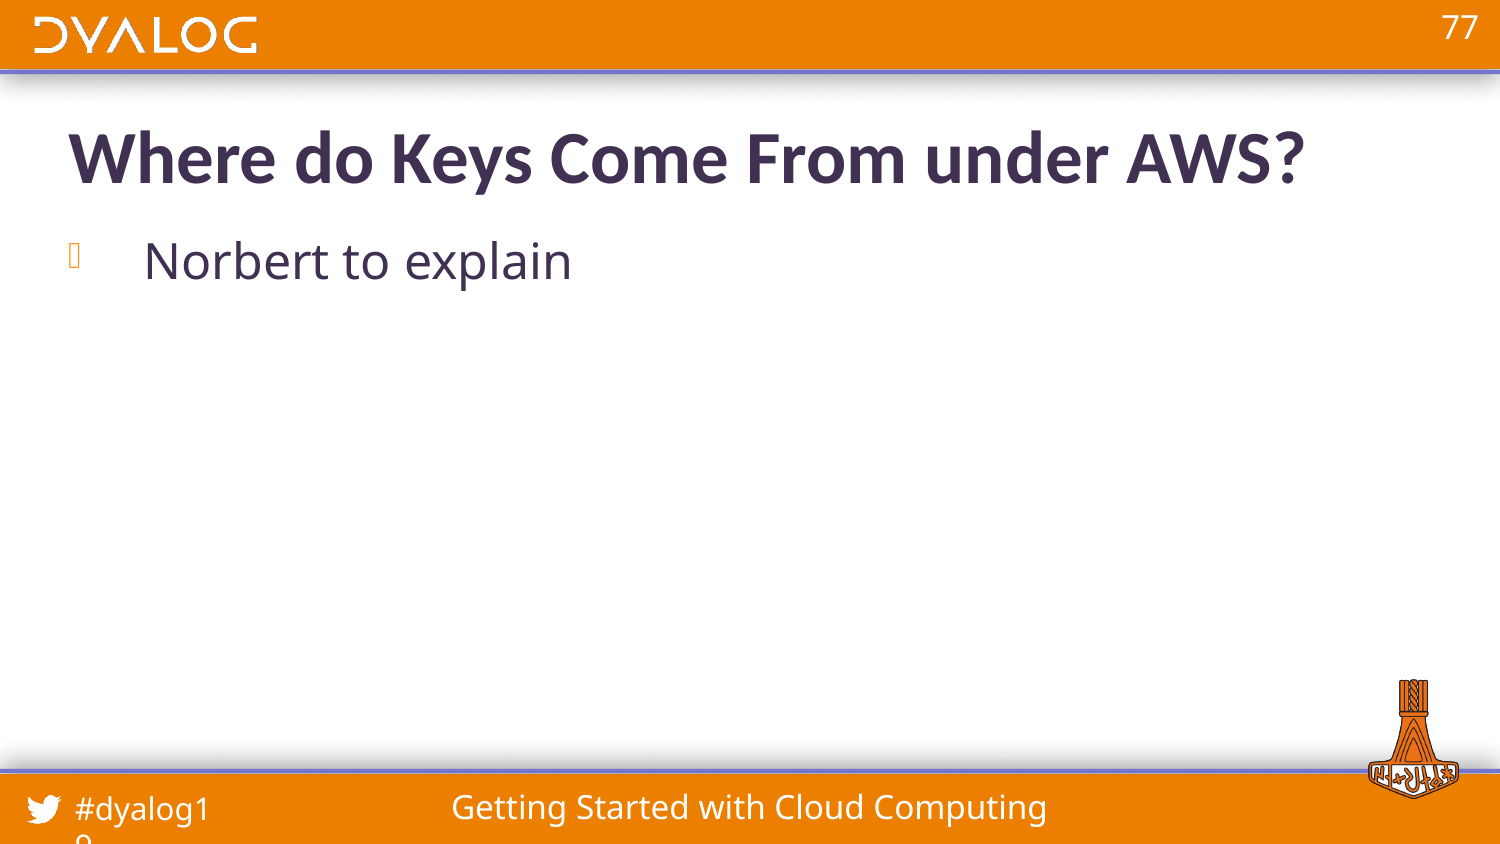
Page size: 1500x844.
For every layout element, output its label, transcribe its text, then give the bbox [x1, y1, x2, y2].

picture [0, 679, 1500, 844]
list Norbert to explain [53, 222, 1069, 740]
picture [0, 0, 1500, 108]
title Where do Keys Come From under AWS? [53, 104, 1444, 202]
